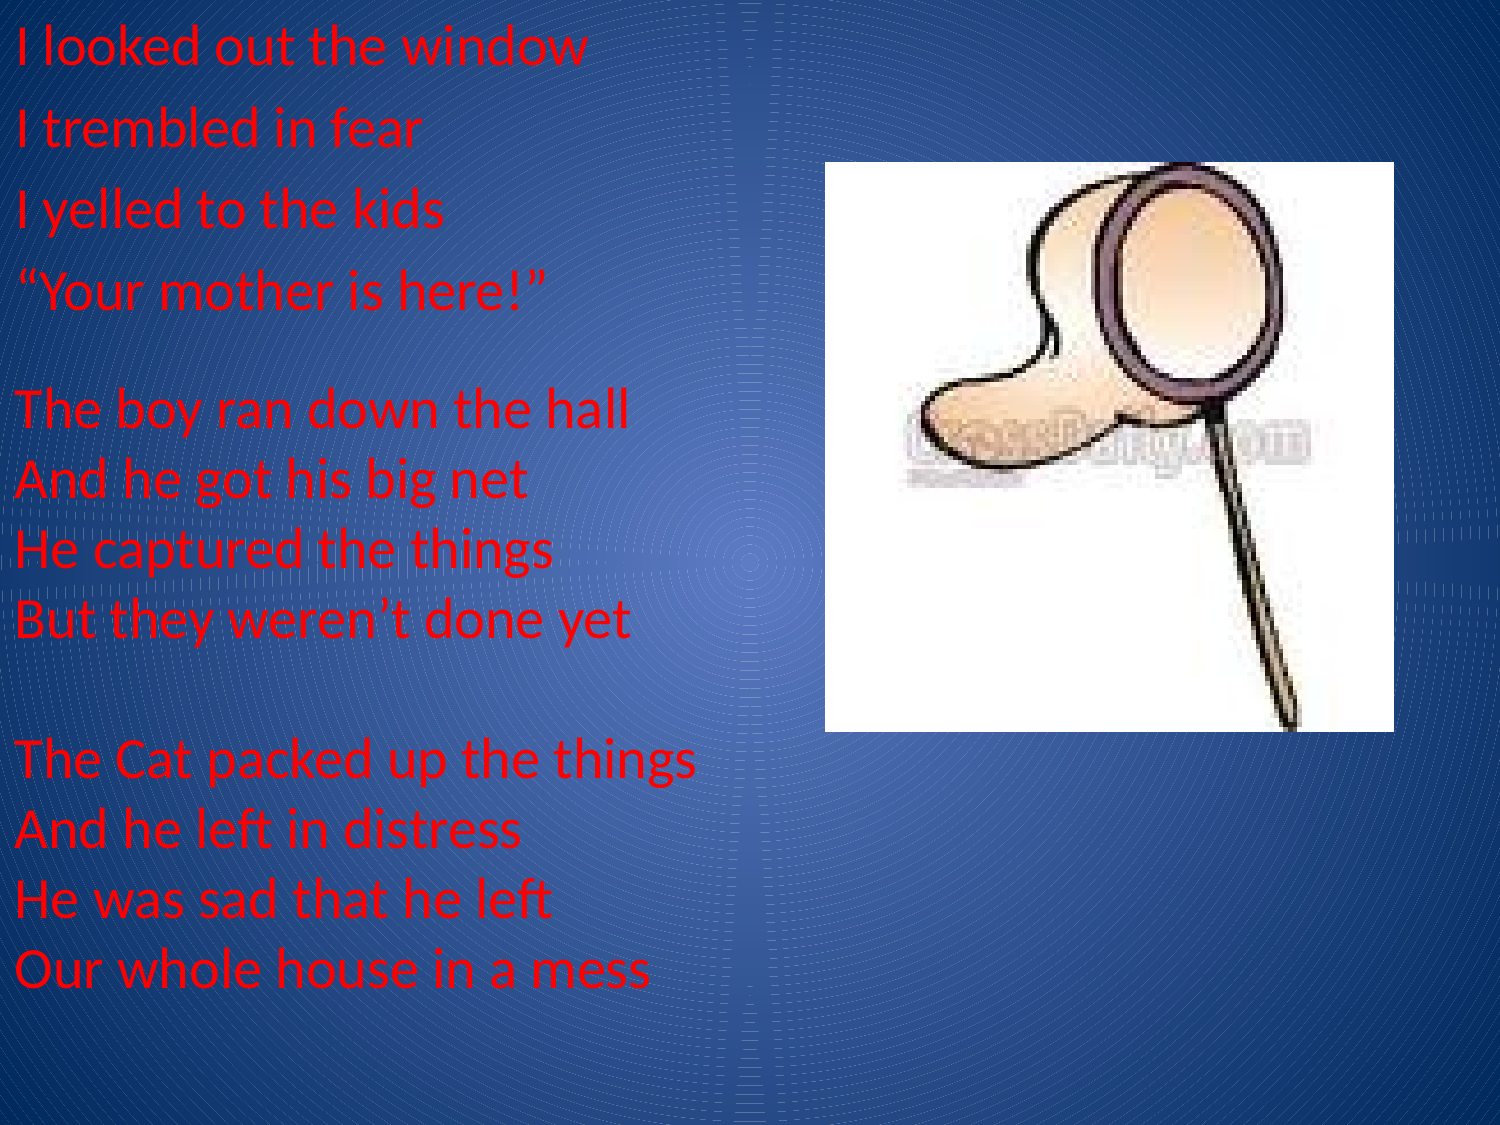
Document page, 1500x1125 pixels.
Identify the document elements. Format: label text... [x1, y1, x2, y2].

text_box The boy ran down the hall And he got his big net He captured the things But they weren’t done yet [0, 362, 688, 658]
text_box The Cat packed up the things And he left in distress He was sad that he left Our whole house in a mess [0, 712, 763, 1008]
picture [824, 162, 1394, 732]
list I looked out the window I trembled in fear I yelled to the kids “Your mother is here!” [0, 0, 713, 388]
